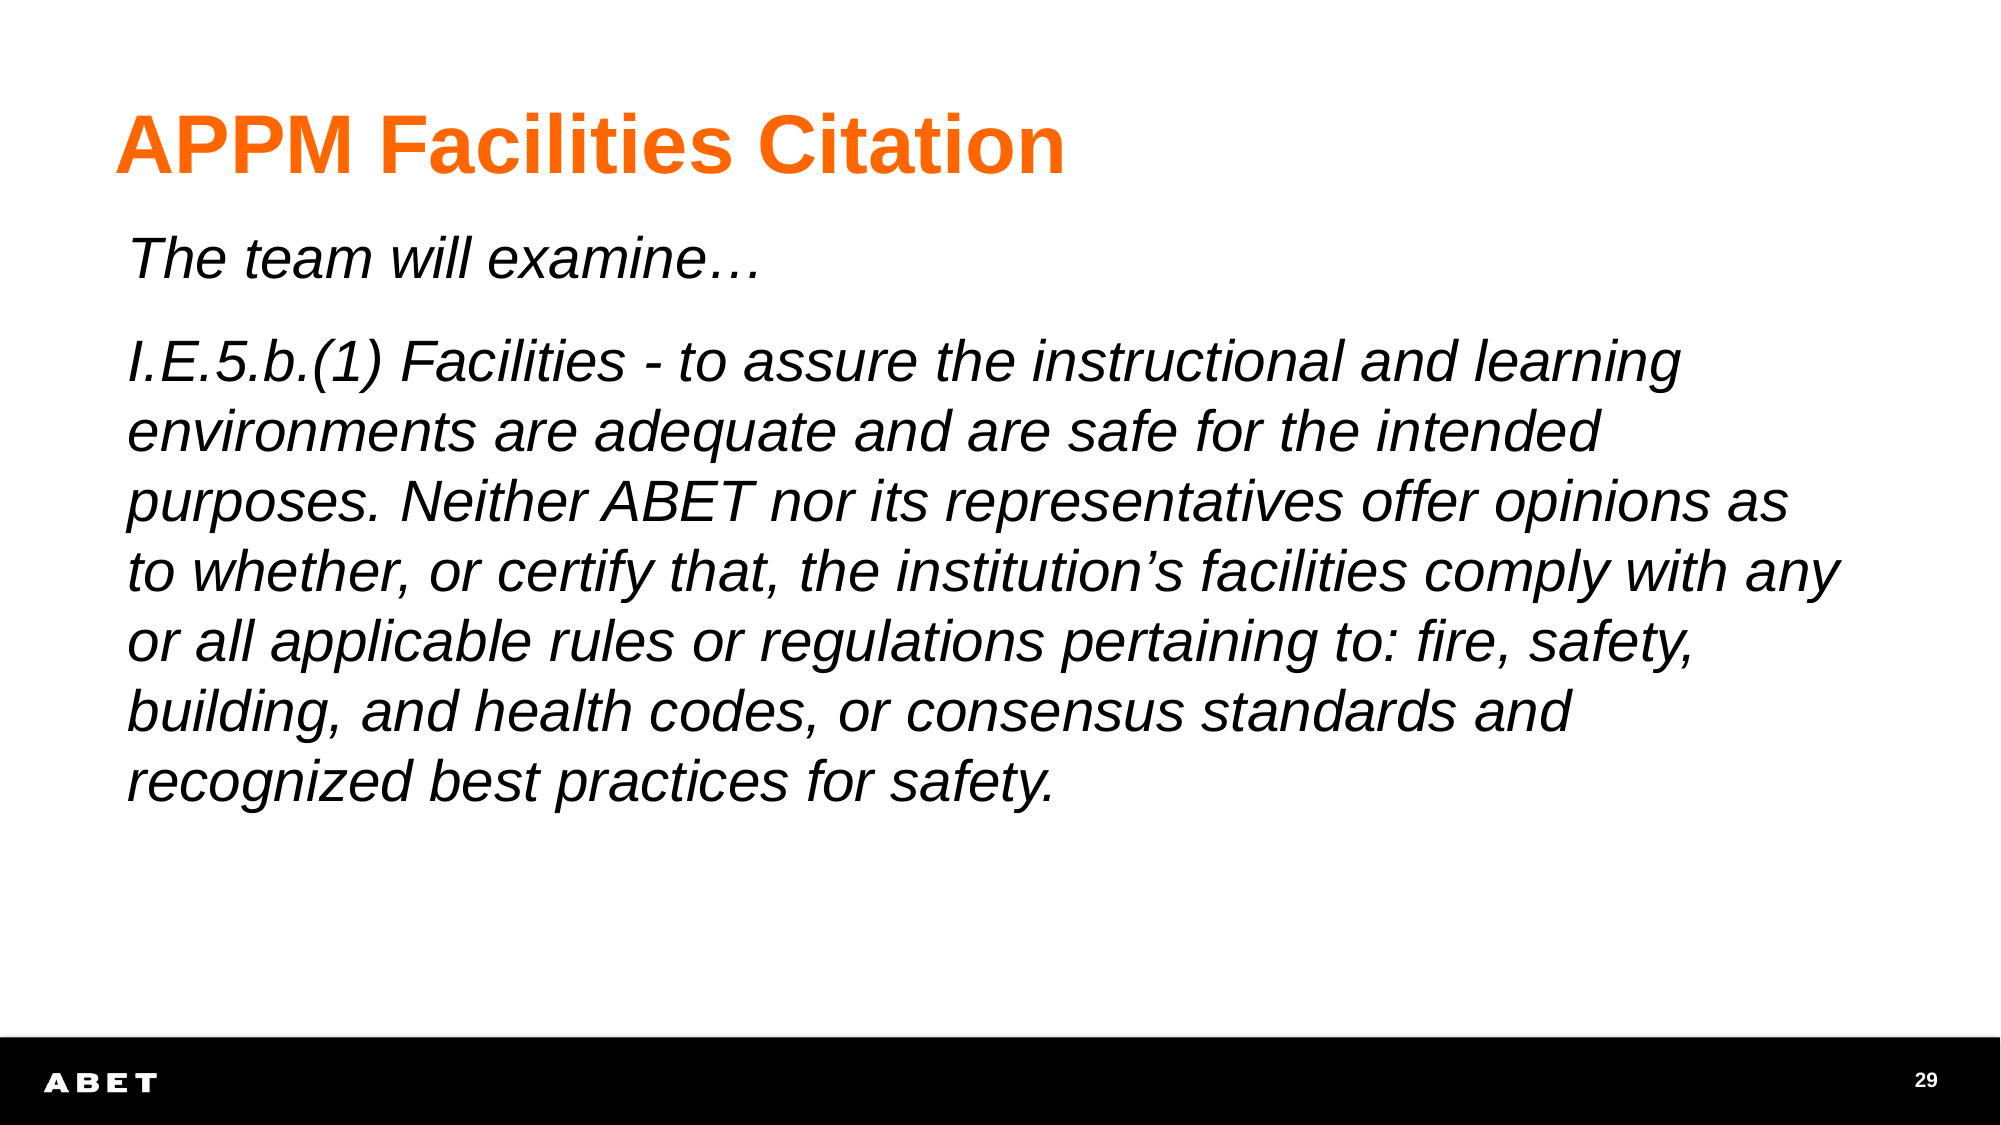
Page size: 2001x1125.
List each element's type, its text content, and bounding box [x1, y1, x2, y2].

list The team will examine… I.E.5.b.(1) Facilities - to assure the instructional and learning environments are adequate and are safe for the intended purposes. Neither ABET nor its representatives offer opinions as to whether, or certify that, the institution’s facilities comply with any or all applicable rules or regulations pertaining to: fire, safety, building, and health codes, or consensus standards and recognized best practices for safety. [112, 213, 1863, 986]
title APPM Facilities Citation [99, 82, 1900, 213]
picture [16, 1052, 184, 1113]
